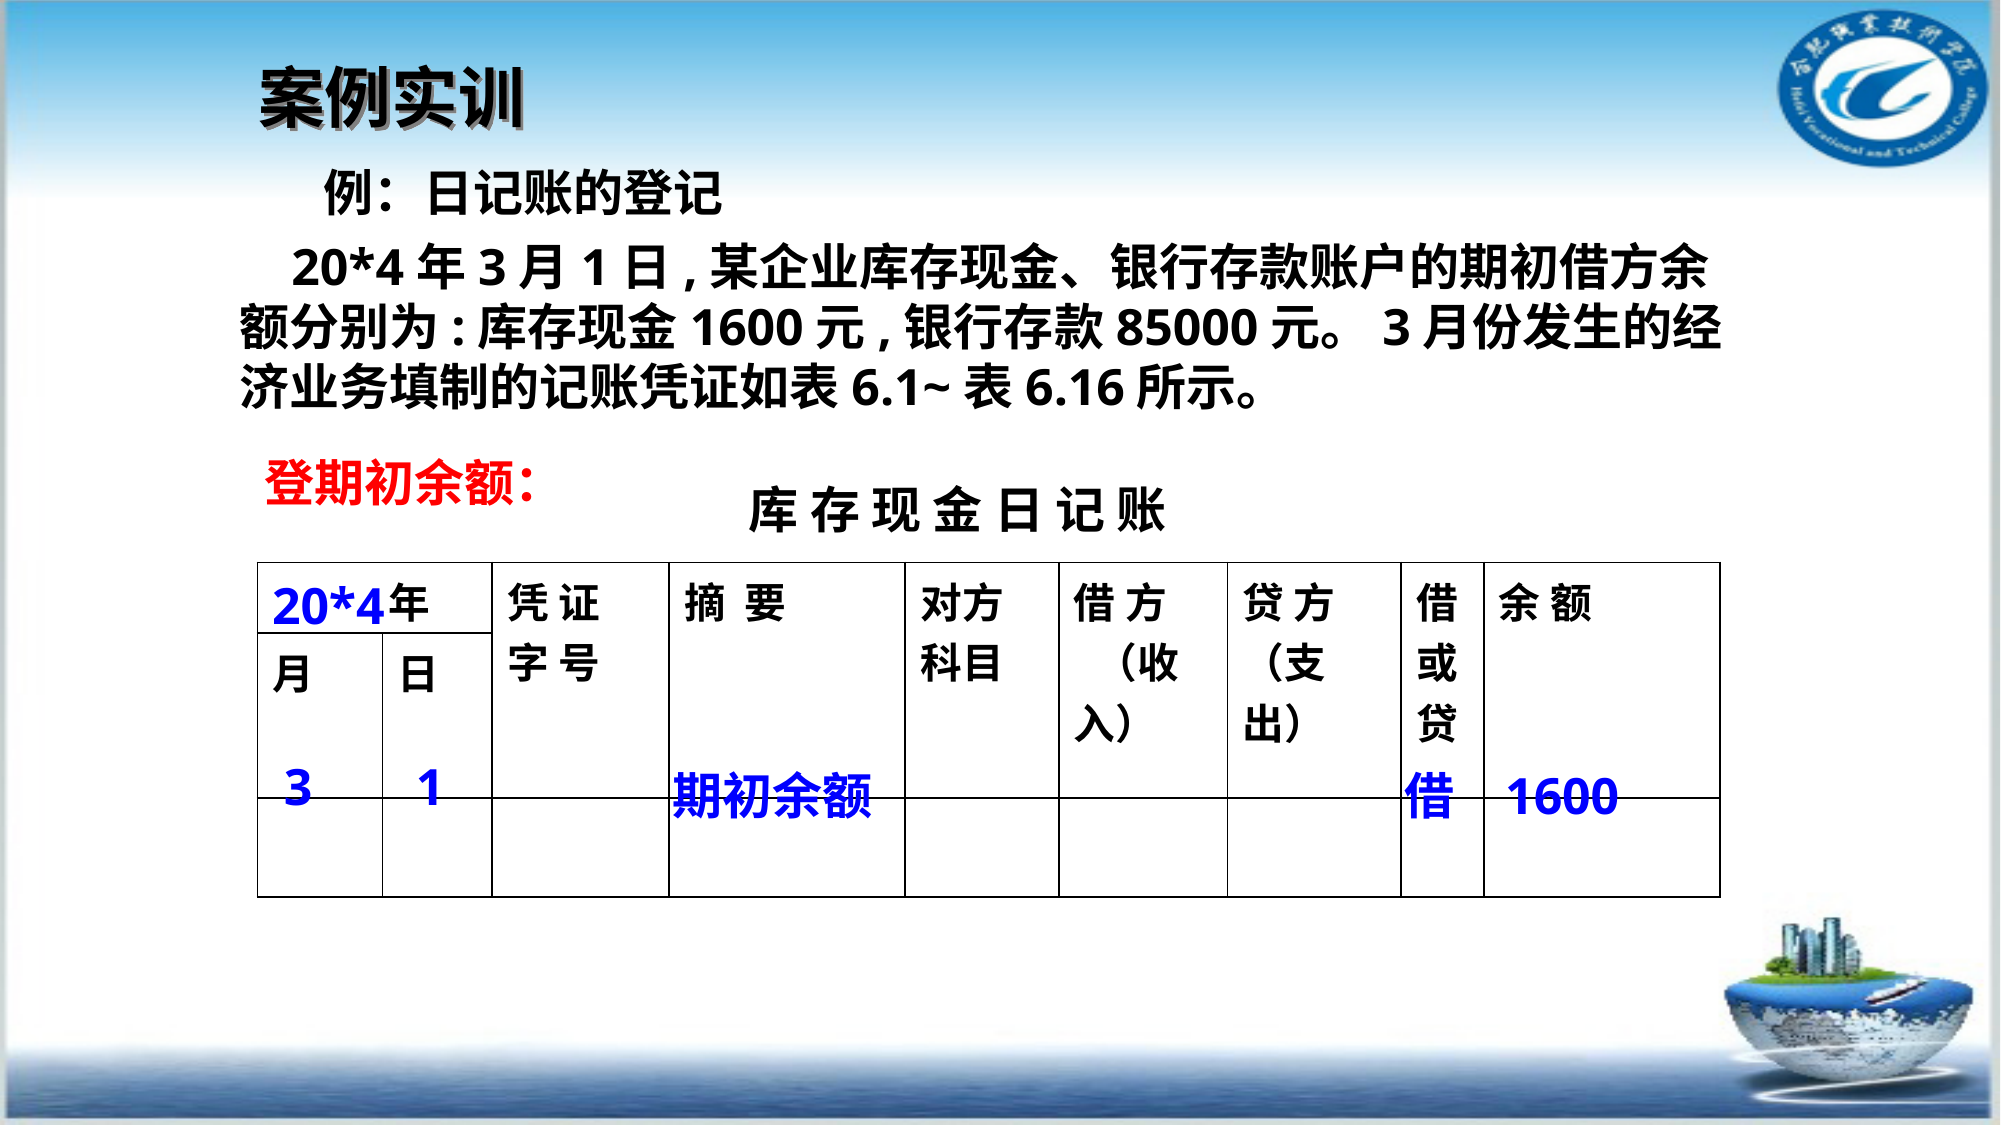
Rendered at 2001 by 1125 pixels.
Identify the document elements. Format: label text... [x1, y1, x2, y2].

title 案例实训 [125, 0, 658, 145]
table_header 摘 要 [670, 563, 904, 756]
text_box 1600 [1490, 756, 1757, 871]
table_header 凭 证 字 号 [493, 563, 668, 797]
text_box 登期初余额： [249, 444, 735, 520]
table_header 借或贷 [1402, 563, 1483, 797]
text_box 例：日记账的登记 [308, 153, 750, 228]
table_cell [1060, 799, 1227, 896]
text_box 20*4 [257, 567, 402, 643]
text_box 20*4年3月1日,某企业库存现金、银行存款账户的期初借方余额分别为:库存现金1600元,银行存款85000元。3月份发生的经济业务填制的记账凭证如表6.1~表6.16所示。 [224, 228, 1770, 423]
table_cell [1228, 799, 1389, 896]
text_box 1 [401, 748, 453, 818]
table_cell [670, 832, 904, 896]
table_header 余 额 [1485, 563, 1719, 797]
table_cell 月 [258, 643, 382, 797]
picture [0, 0, 2001, 1125]
text_box 借 [1389, 756, 1466, 896]
text_box 期初余额 [657, 756, 1036, 832]
table_cell [1485, 799, 1719, 896]
table_header 借 方 （收入） [1060, 563, 1227, 797]
table_header 对方科目 [906, 563, 1058, 797]
text_box 库 存 现 金 日 记 账 [734, 471, 1656, 547]
table_cell [493, 799, 668, 896]
table_header 贷 方 （支出） [1228, 563, 1400, 797]
table_cell [383, 799, 491, 896]
table_cell 日 [383, 634, 491, 797]
text_box 3 [268, 747, 356, 887]
table_cell [1466, 799, 1483, 896]
table_cell [906, 799, 1058, 896]
table_header 年 [258, 563, 491, 632]
table_cell [258, 799, 382, 896]
